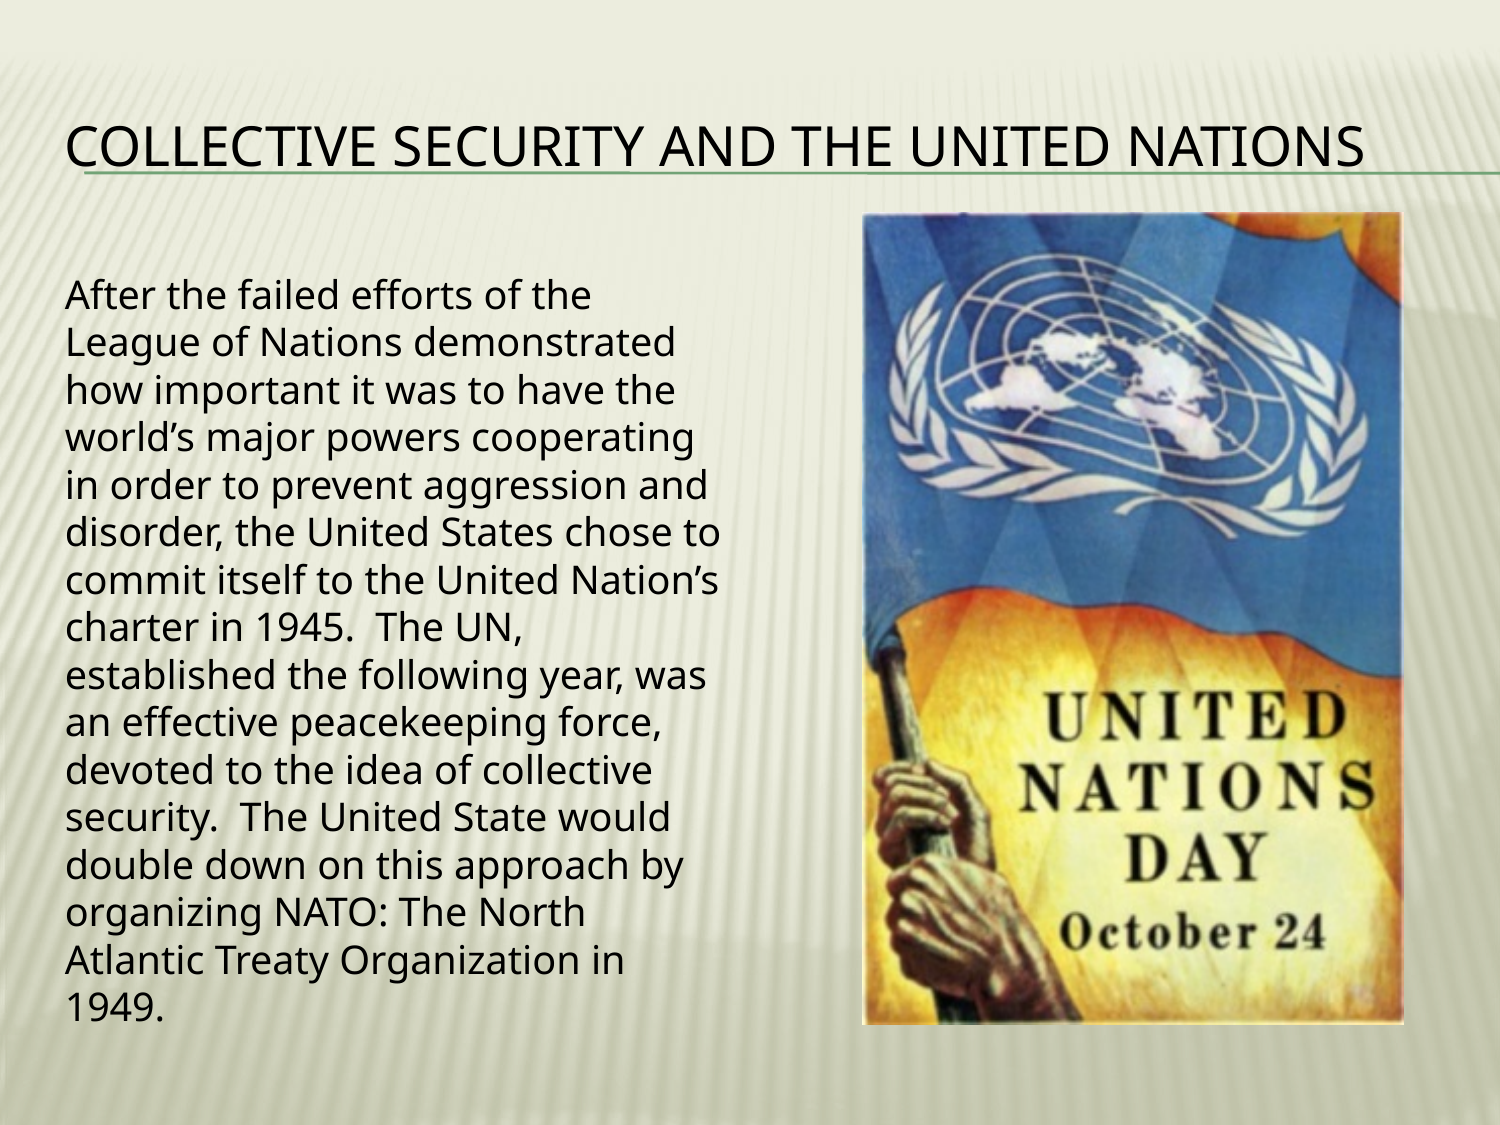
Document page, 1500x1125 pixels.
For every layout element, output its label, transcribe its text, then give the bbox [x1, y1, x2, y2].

list After the failed efforts of the League of Nations demonstrated how important it was to have the world’s major powers cooperating in order to prevent aggression and disorder, the United States chose to commit itself to the United Nation’s charter in 1945. The UN, established the following year, was an effective peacekeeping force, devoted to the idea of collective security. The United State would double down on this approach by organizing NATO: The North Atlantic Treaty Organization in 1949. [50, 262, 738, 1038]
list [862, 212, 1404, 1026]
title Collective Security and the United Nations [49, 75, 1475, 213]
